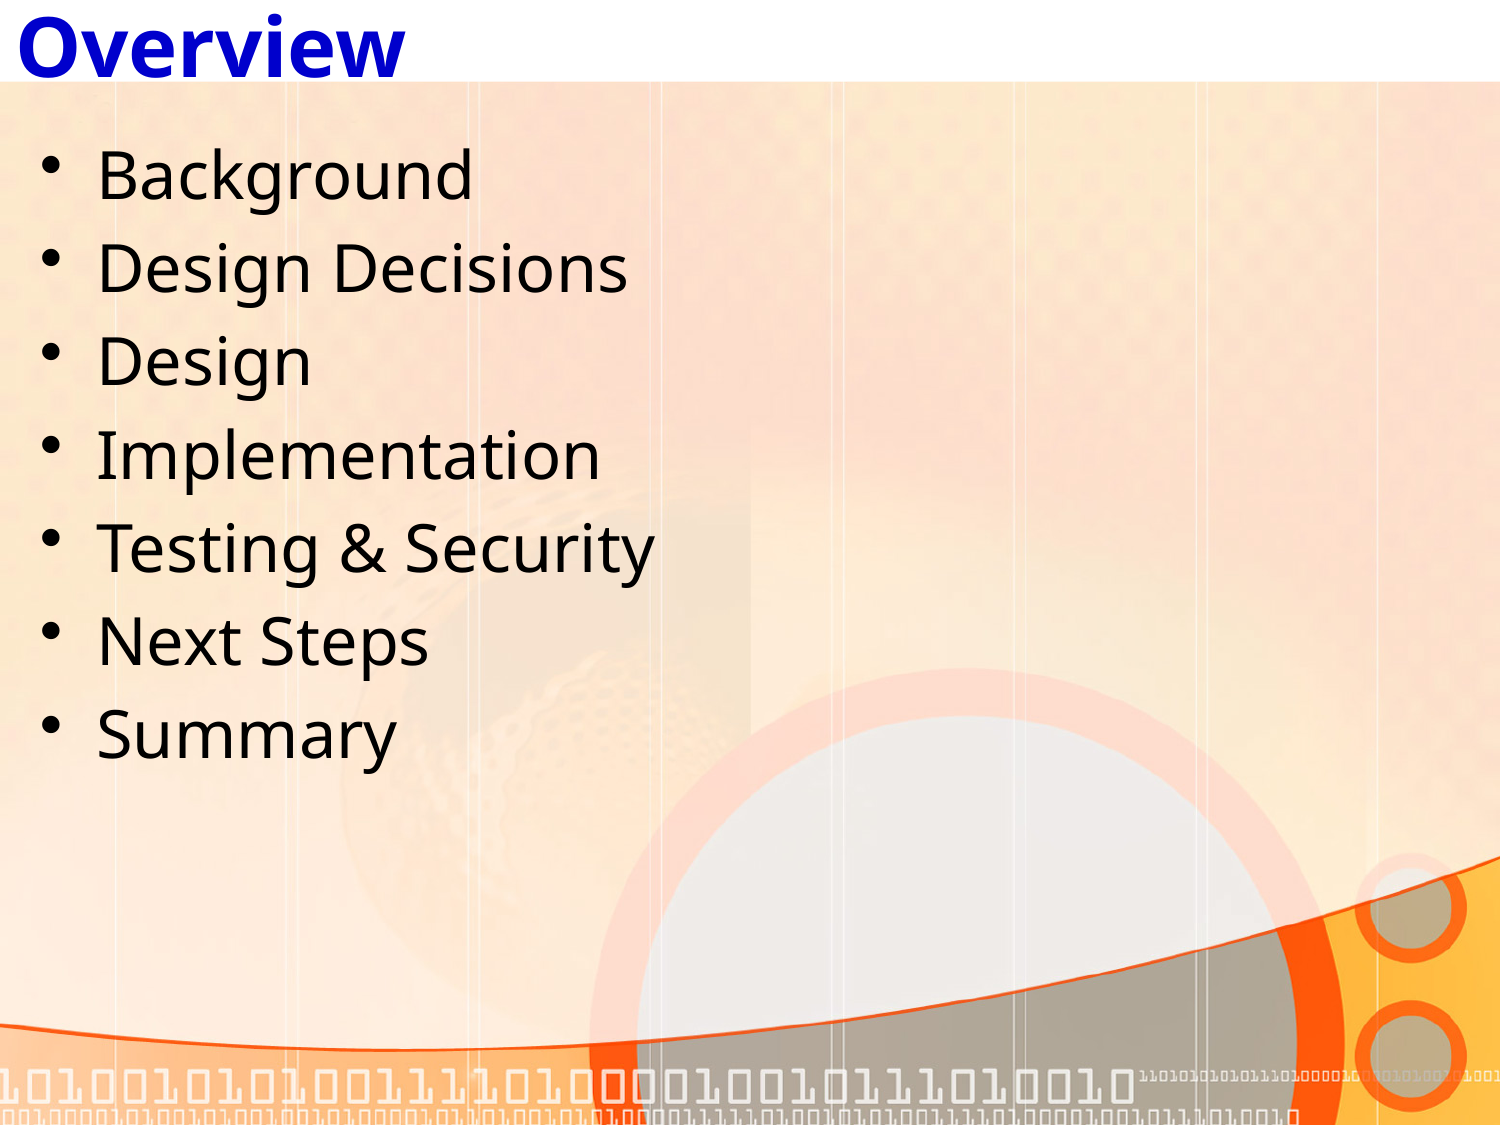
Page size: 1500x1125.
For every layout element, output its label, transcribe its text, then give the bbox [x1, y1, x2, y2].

picture [0, 101, 1500, 1125]
list Background Design Decisions Design Implementation Testing & Security Next Steps Summary [24, 124, 1500, 1051]
title Overview [0, 0, 1500, 101]
